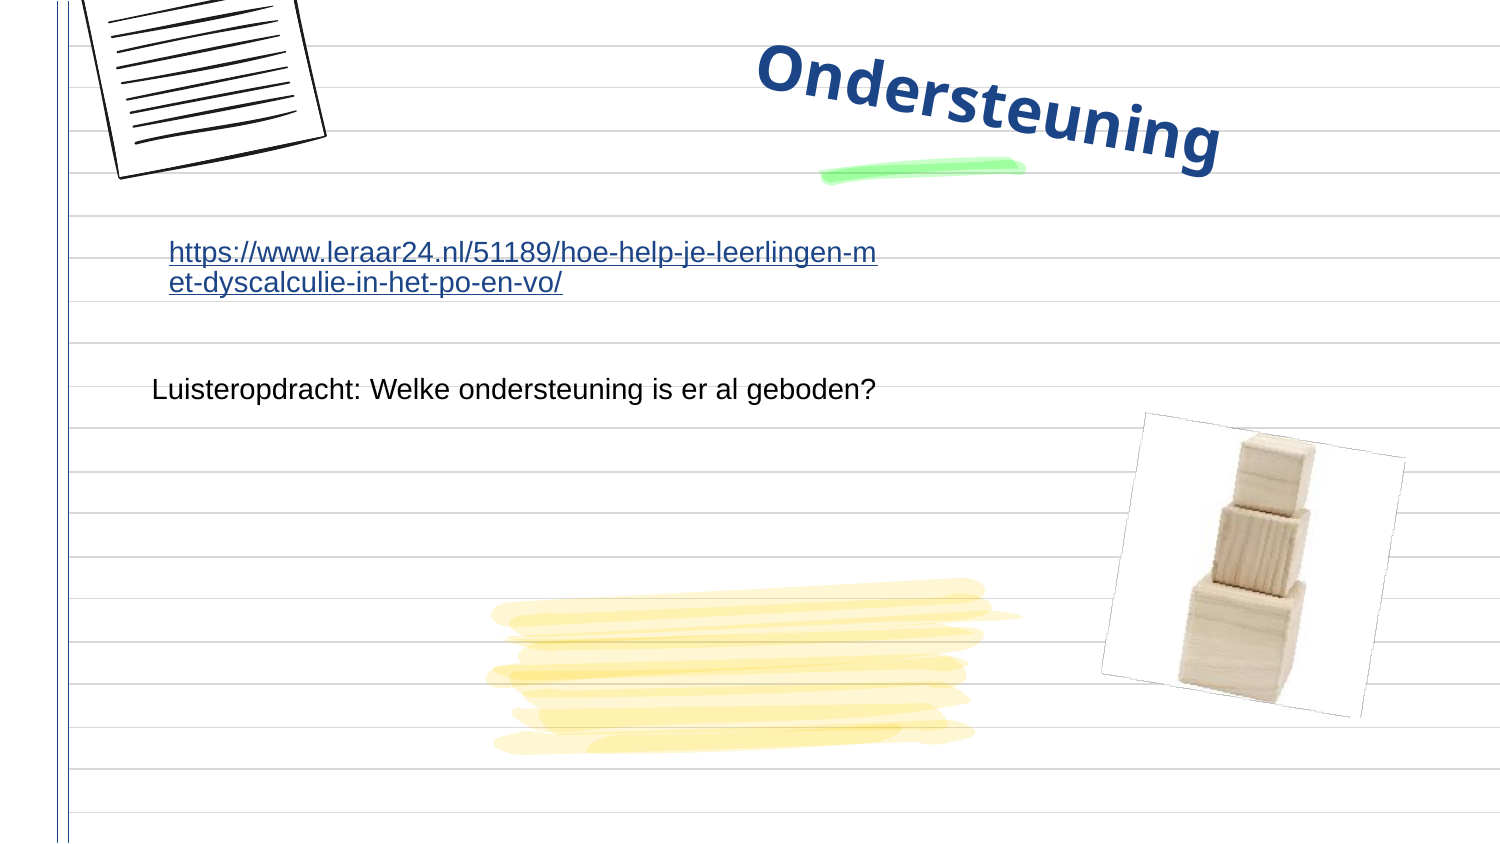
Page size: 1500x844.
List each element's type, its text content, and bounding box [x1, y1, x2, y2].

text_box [472, 577, 1028, 756]
picture [1102, 413, 1406, 718]
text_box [815, 156, 1028, 186]
text_box Luisteropdracht: Welke ondersteuning is er al geboden? [136, 362, 1079, 413]
text_box https://www.leraar24.nl/51189/hoe-help-je-leerlingen-met-dyscalculie-in-het-po-en-vo/ [154, 226, 905, 311]
text_box Ondersteuning [689, 0, 1291, 210]
